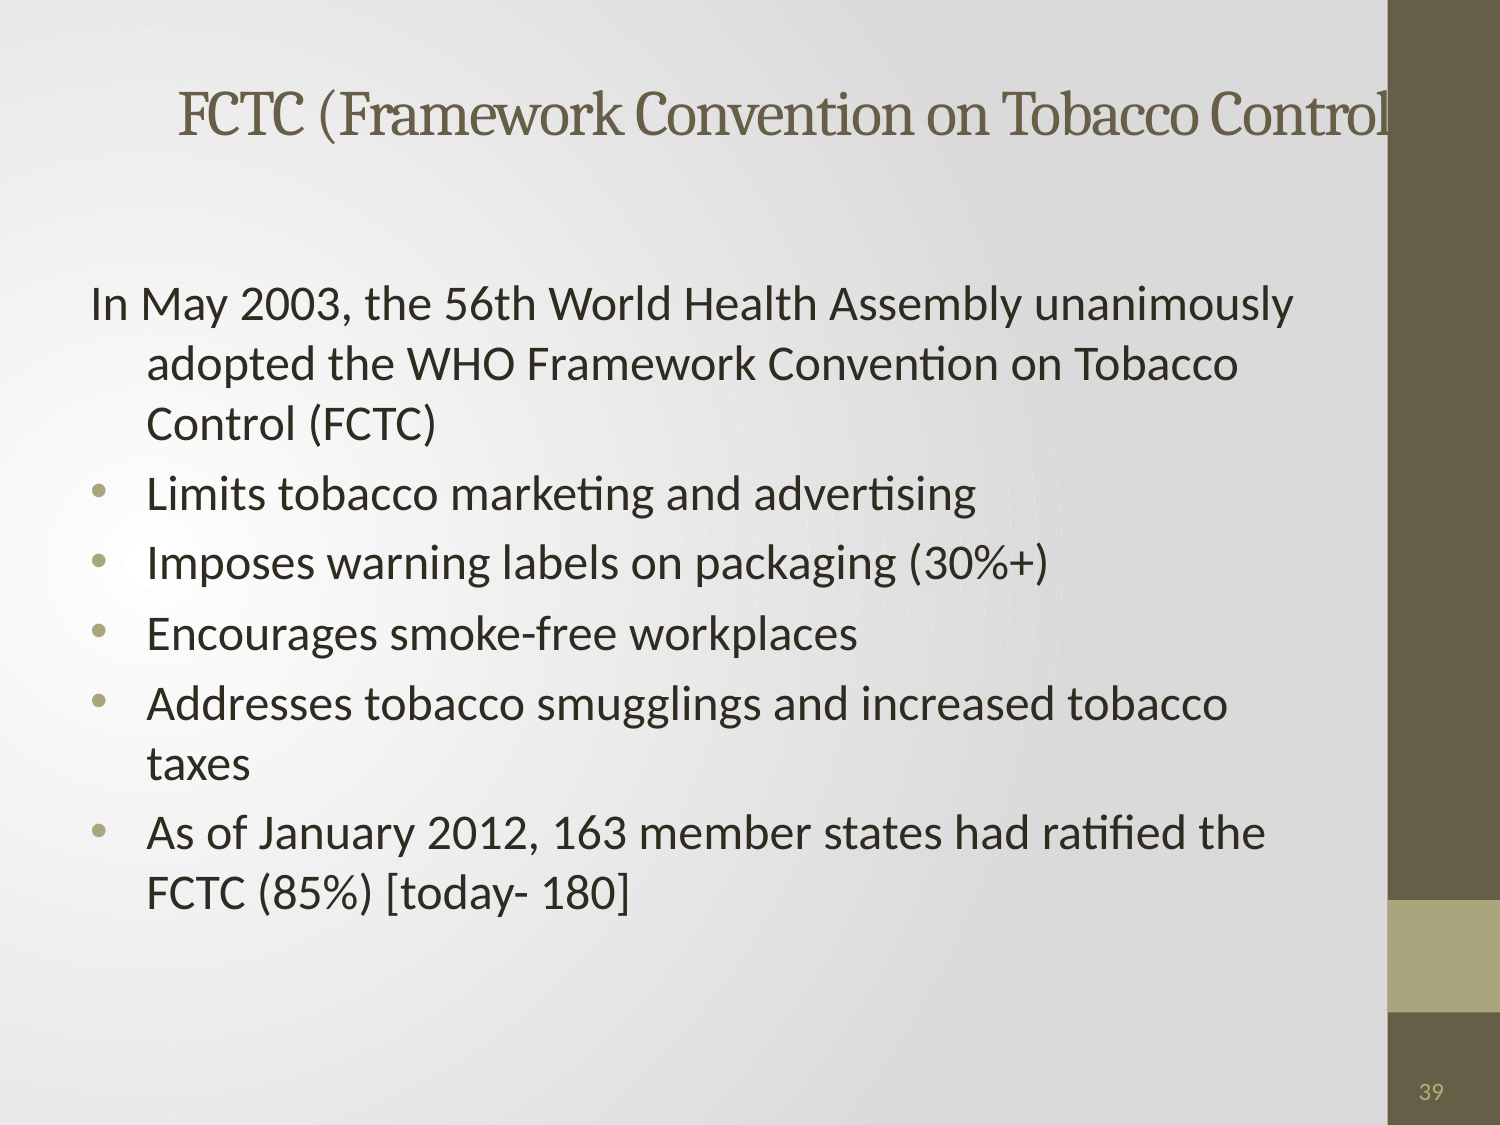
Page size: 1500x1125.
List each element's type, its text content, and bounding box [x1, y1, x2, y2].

title FCTC (Framework Convention on Tobacco Control) [162, 35, 1463, 185]
text_box 39 [1374, 1019, 1488, 1113]
list In May 2003, the 56th World Health Assembly unanimously adopted the WHO Framework Convention on Tobacco Control (FCTC) Limits tobacco marketing and advertising Imposes warning labels on packaging (30%+) Encourages smoke-free workplaces Addresses tobacco smugglings and increased tobacco taxes As of January 2012, 163 member states had ratified the FCTC (85%) [today- 180] [75, 262, 1325, 1050]
